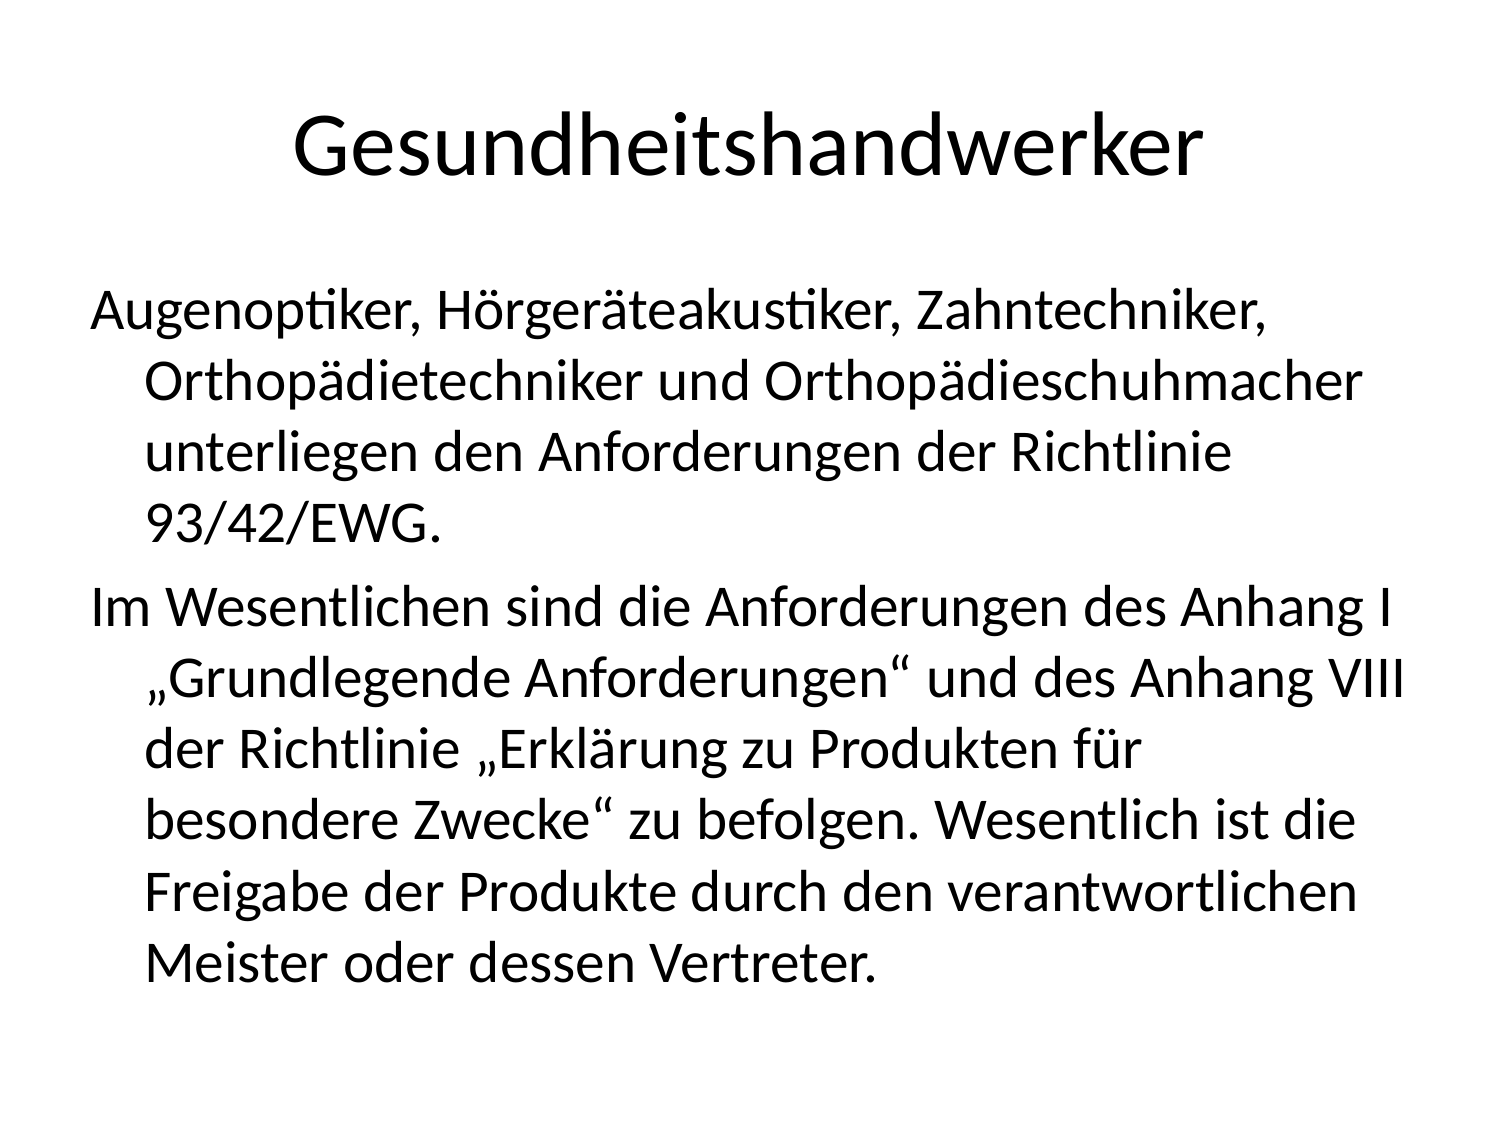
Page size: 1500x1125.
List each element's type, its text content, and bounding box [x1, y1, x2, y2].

list Augenoptiker, Hörgeräteakustiker, Zahntechniker, Orthopädietechniker und Orthopädieschuhmacher unterliegen den Anforderungen der Richtlinie 93/42/EWG. Im Wesentlichen sind die Anforderungen des Anhang I „Grundlegende Anforderungen“ und des Anhang VIII der Richtlinie „Erklärung zu Produkten für besondere Zwecke“ zu befolgen. Wesentlich ist die Freigabe der Produkte durch den verantwortlichen Meister oder dessen Vertreter. [75, 262, 1425, 1005]
title Gesundheitshandwerker [75, 45, 1425, 233]
